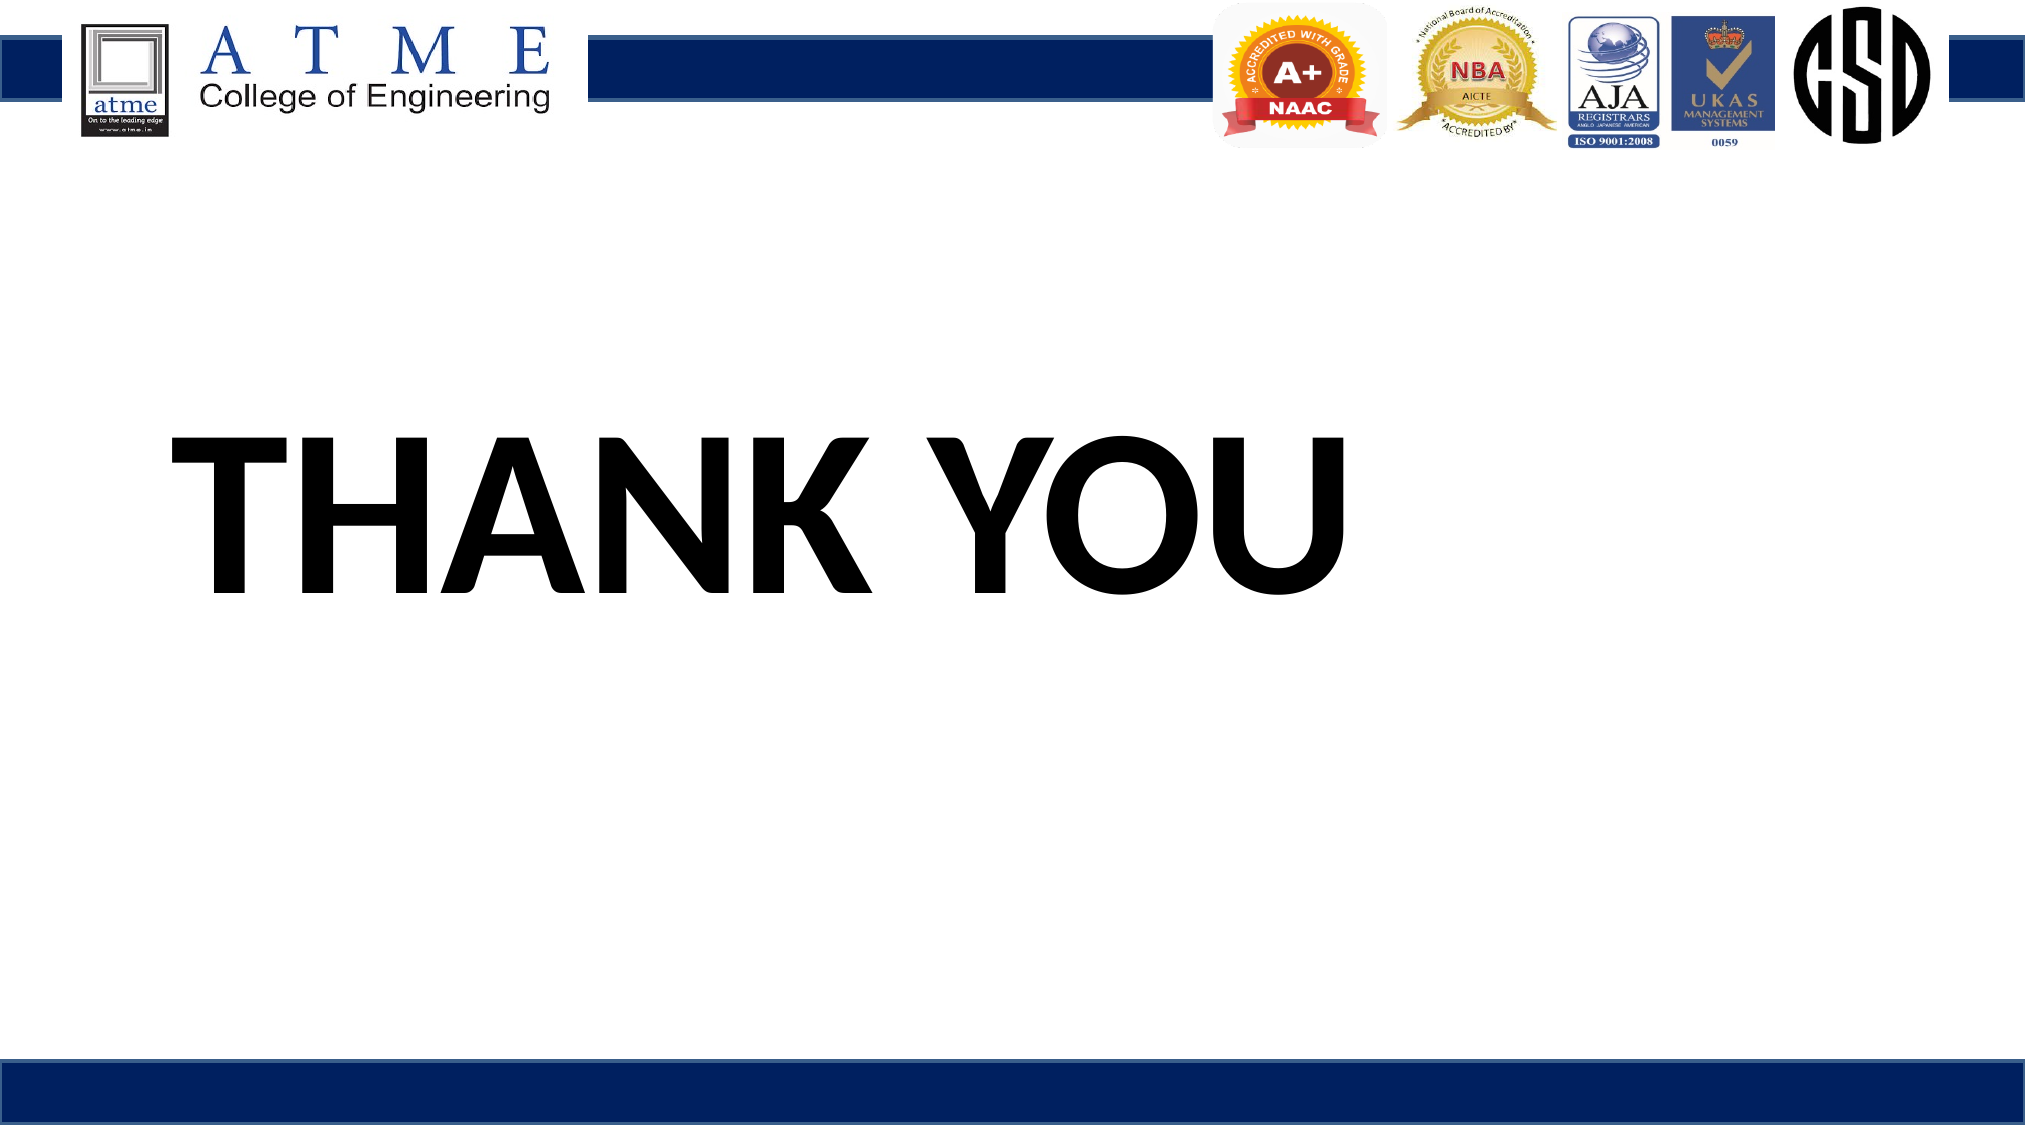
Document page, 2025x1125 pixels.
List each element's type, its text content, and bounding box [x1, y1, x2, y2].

title THANK YOU [164, 351, 1362, 642]
picture [62, 0, 588, 157]
picture [1212, 0, 1949, 150]
